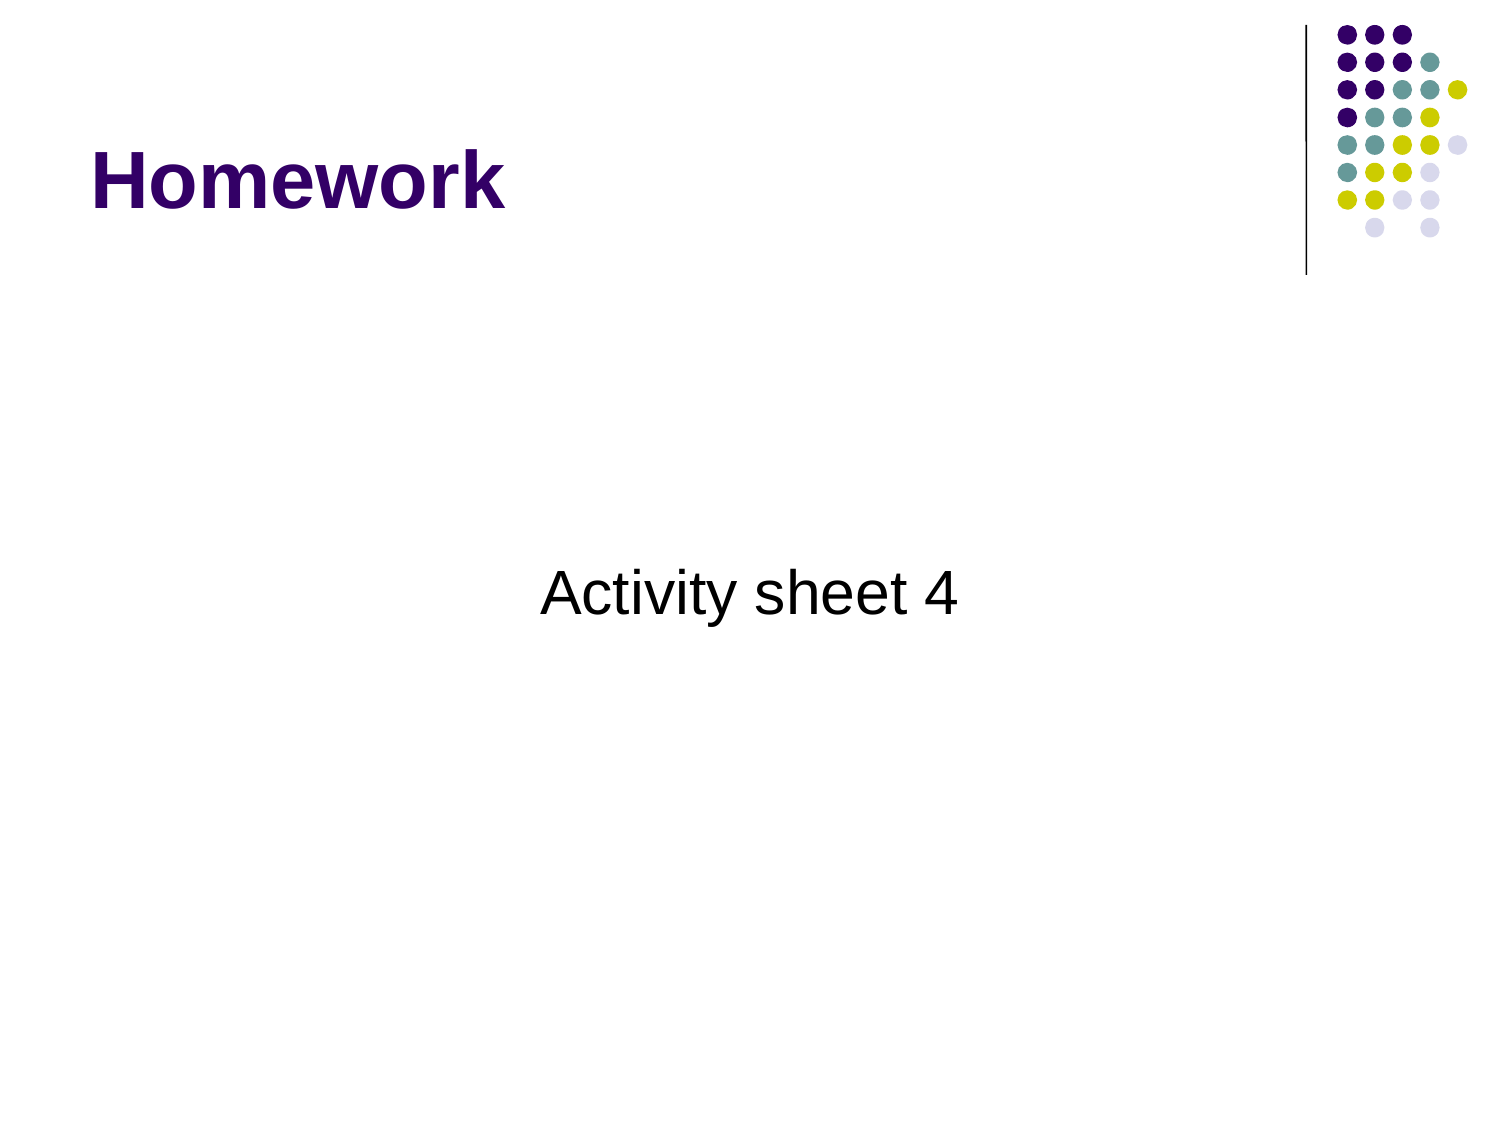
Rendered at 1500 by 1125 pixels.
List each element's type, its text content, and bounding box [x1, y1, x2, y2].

list Activity sheet 4 [74, 281, 1426, 1006]
title Homework [74, 19, 1313, 233]
